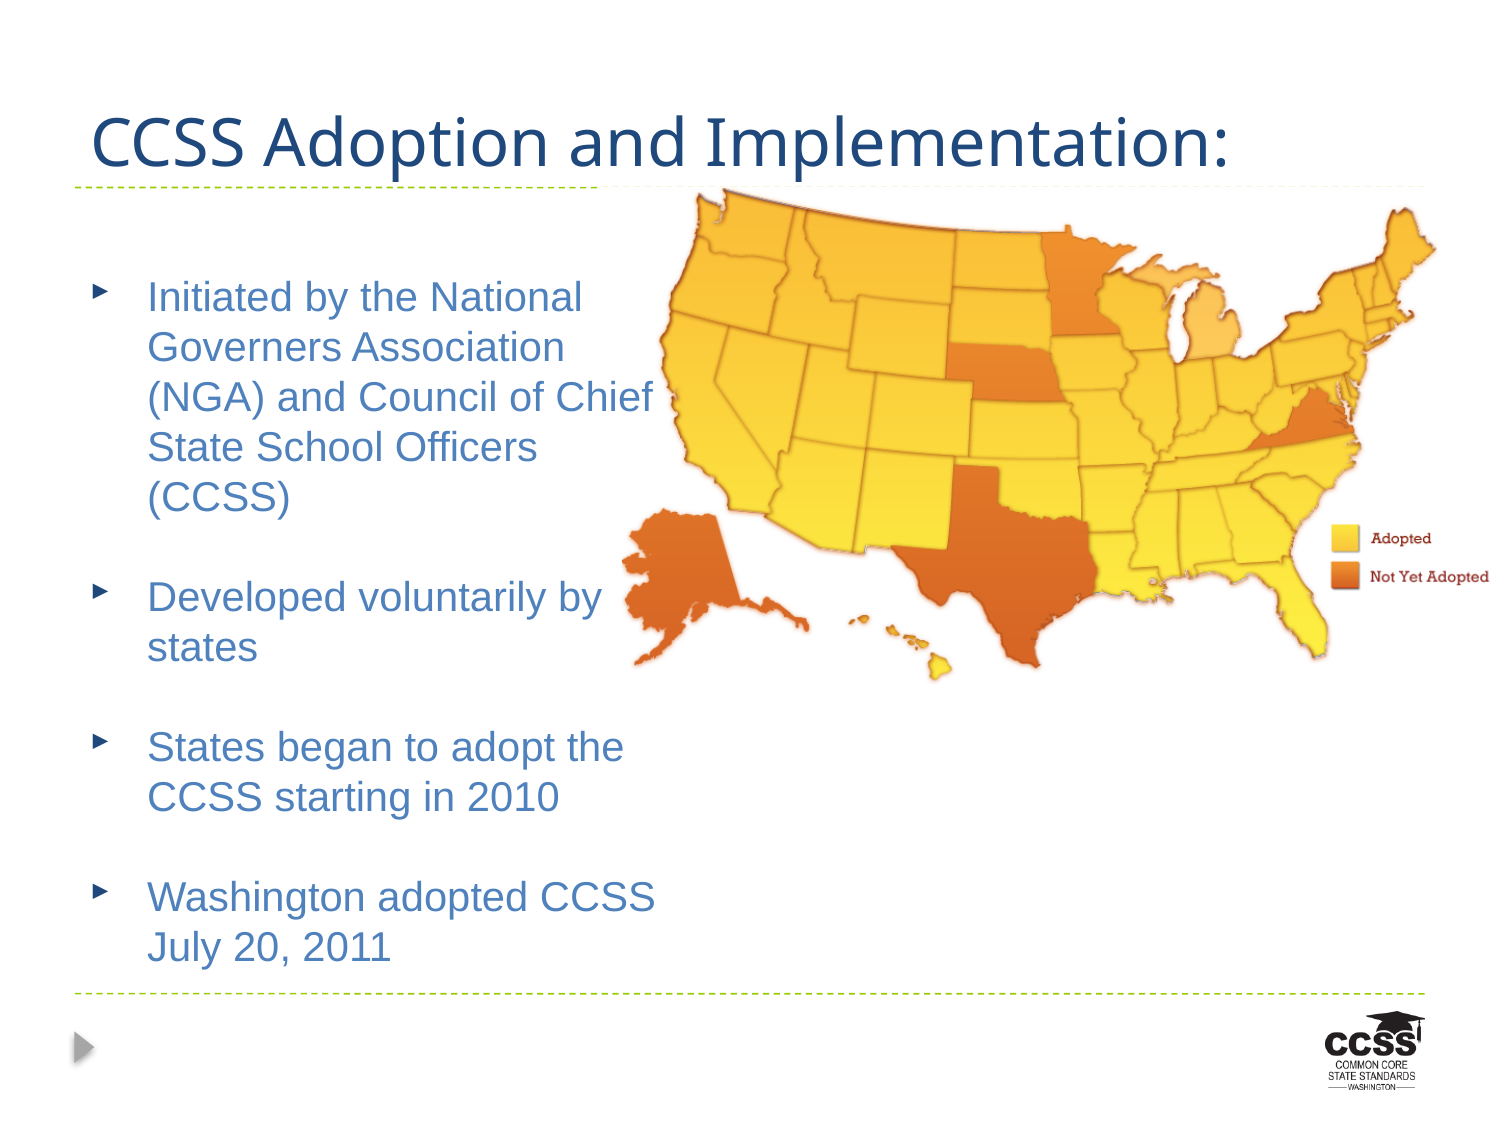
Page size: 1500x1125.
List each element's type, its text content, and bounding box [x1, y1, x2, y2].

text_box Initiated by the National Governers Association (NGA) and Council of Chief State School Officers (CCSS) Developed voluntarily by states States began to adopt the CCSS starting in 2010 Washington adopted CCSS July 20, 2011 [74, 262, 688, 713]
title CCSS Adoption and Implementation: [75, 24, 1425, 188]
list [598, 187, 1500, 686]
picture [1325, 1011, 1425, 1090]
